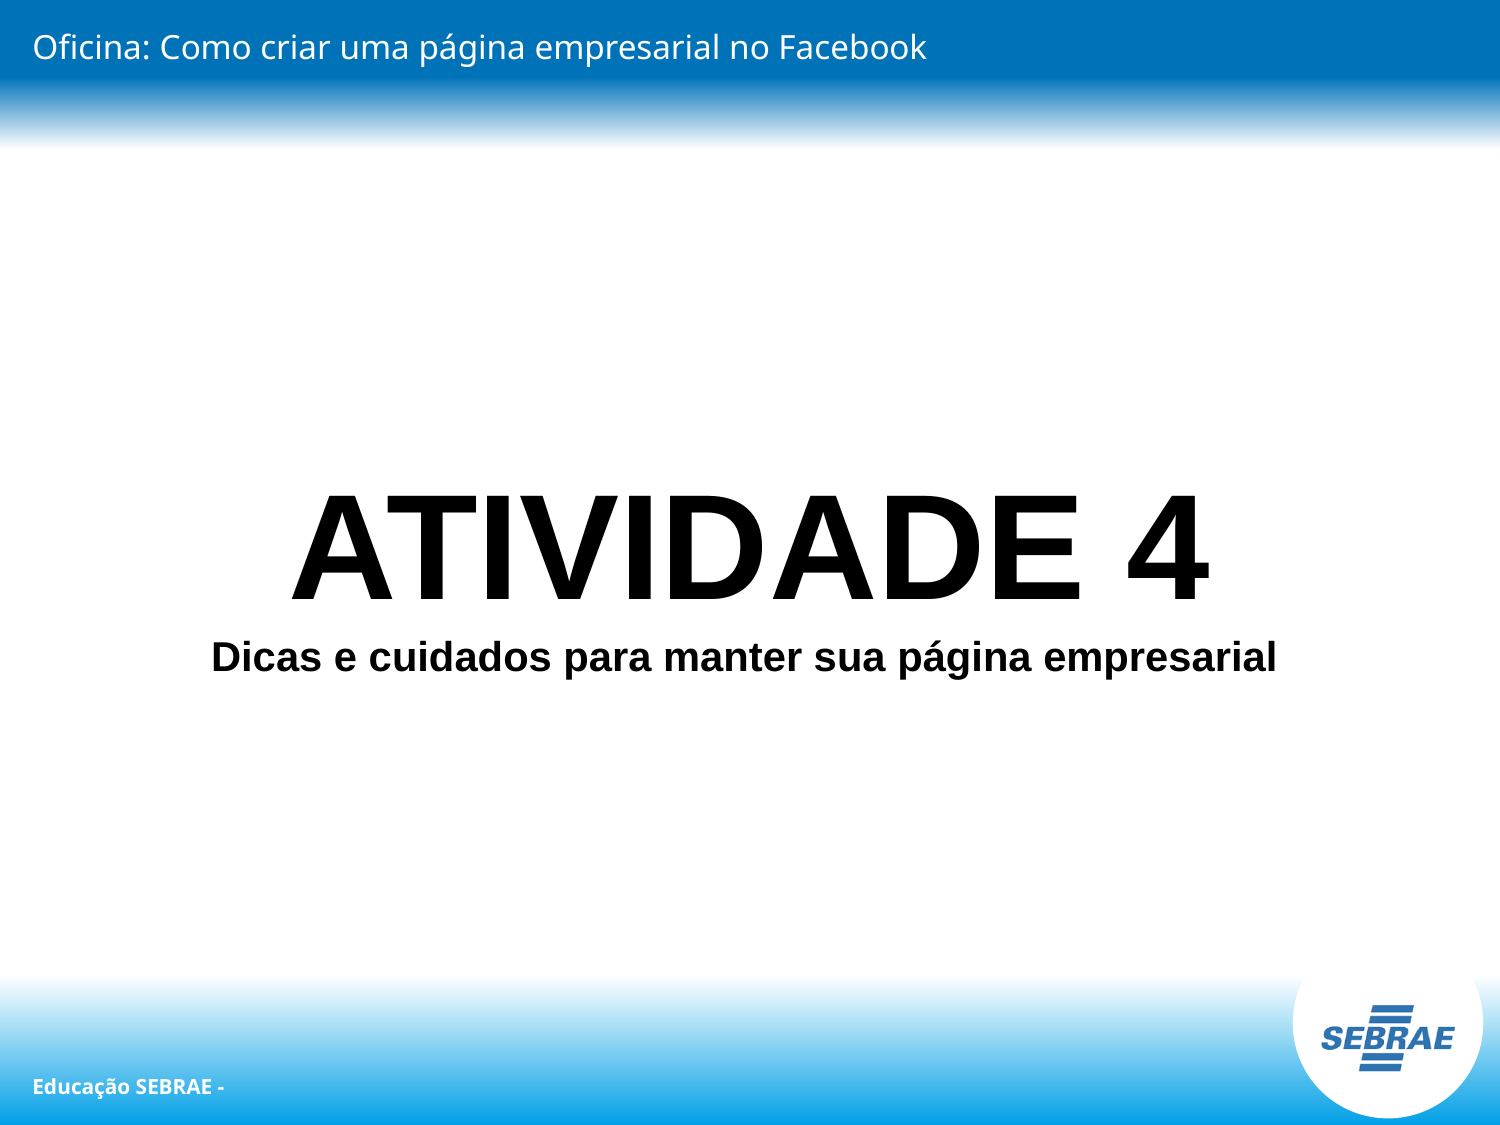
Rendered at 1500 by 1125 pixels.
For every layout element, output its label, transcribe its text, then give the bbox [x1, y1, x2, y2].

picture [1316, 999, 1463, 1076]
text_box ATIVIDADE 4 Dicas e cuidados para manter sua página empresarial [112, 442, 1388, 688]
